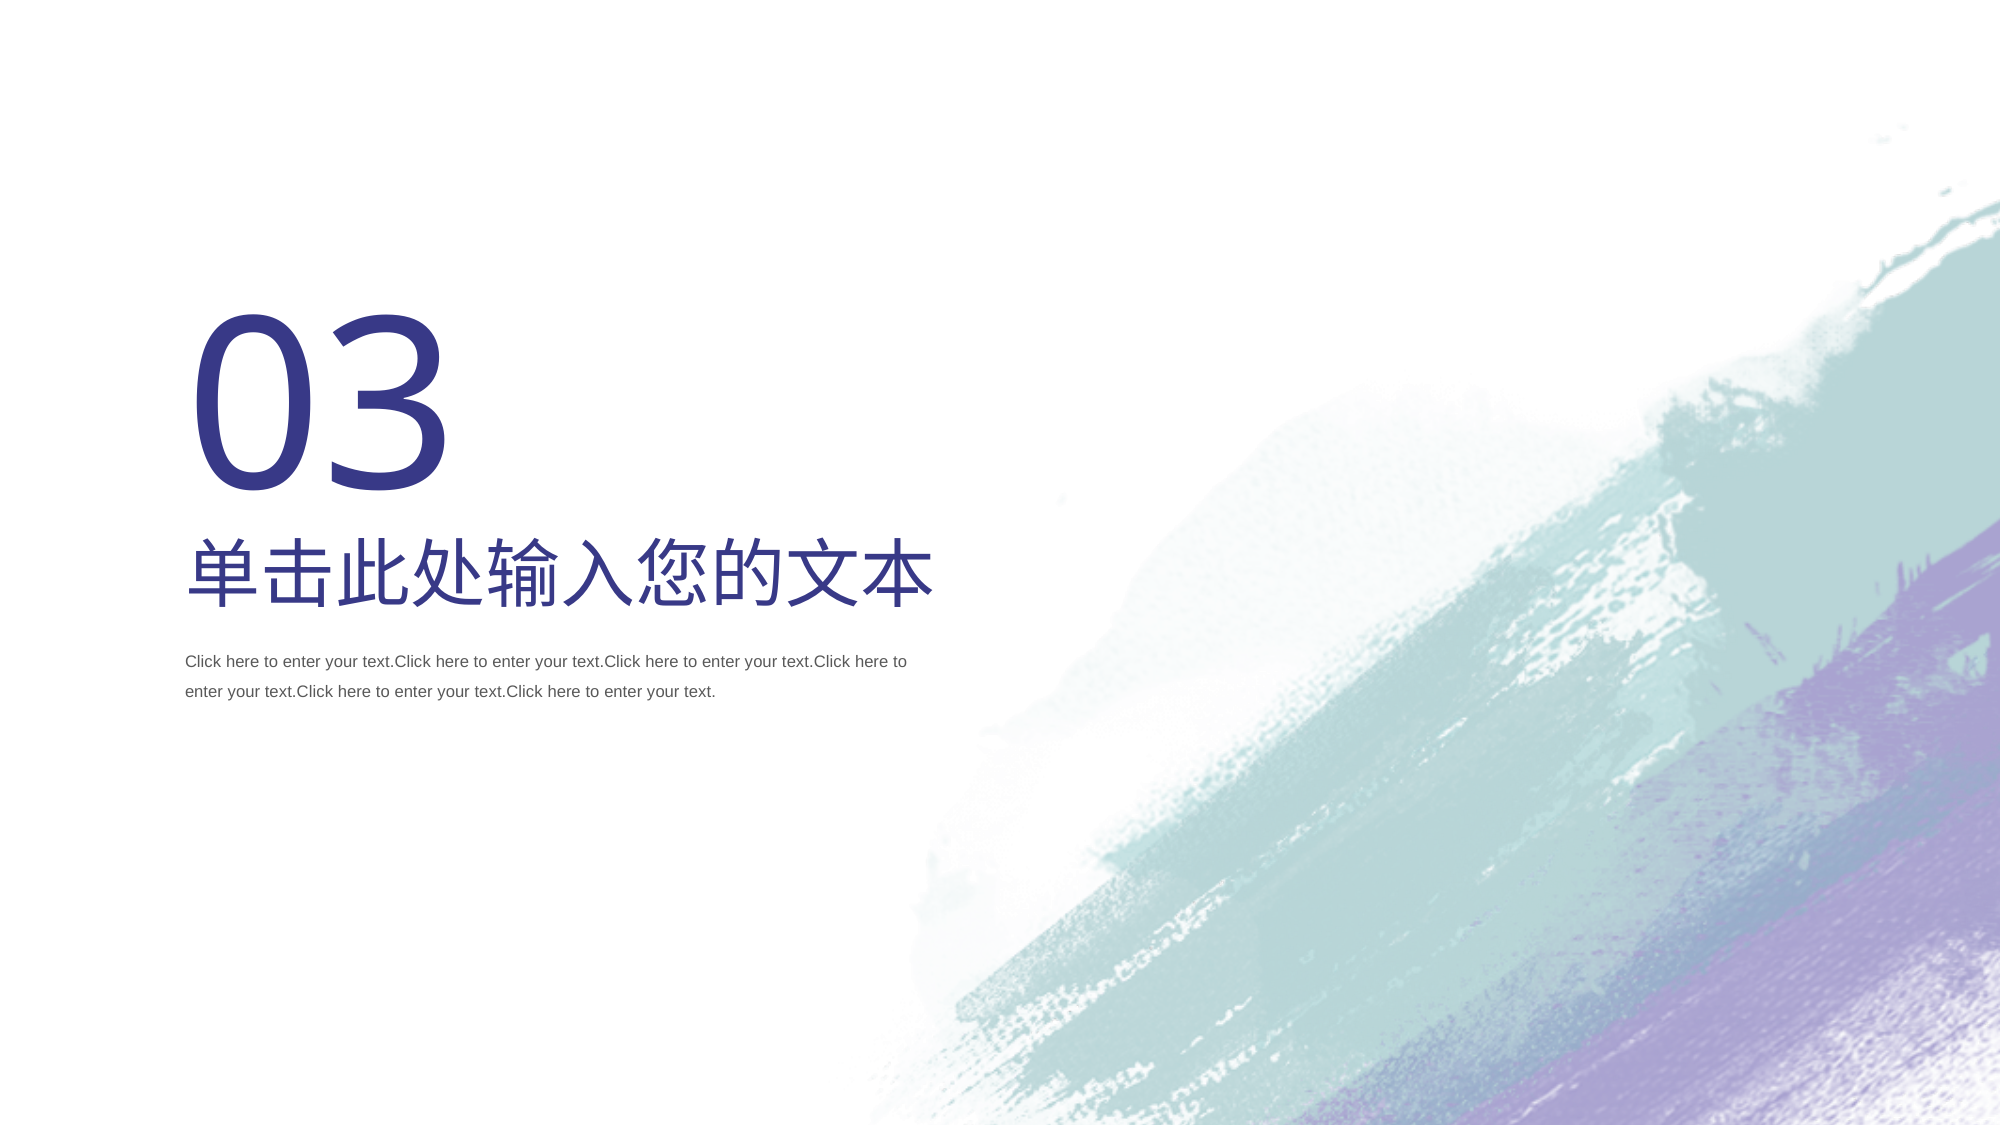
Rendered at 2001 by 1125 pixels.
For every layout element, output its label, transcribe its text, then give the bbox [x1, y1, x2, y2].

picture [778, 0, 2000, 1125]
text_box 03 [170, 241, 548, 519]
text_box 单击此处输入您的文本 [170, 519, 778, 625]
text_box Click here to enter your text.Click here to enter your text.Click here to enter your text.Click here to enter your text.Click here to enter your text.Click here to enter your text. [170, 633, 778, 708]
